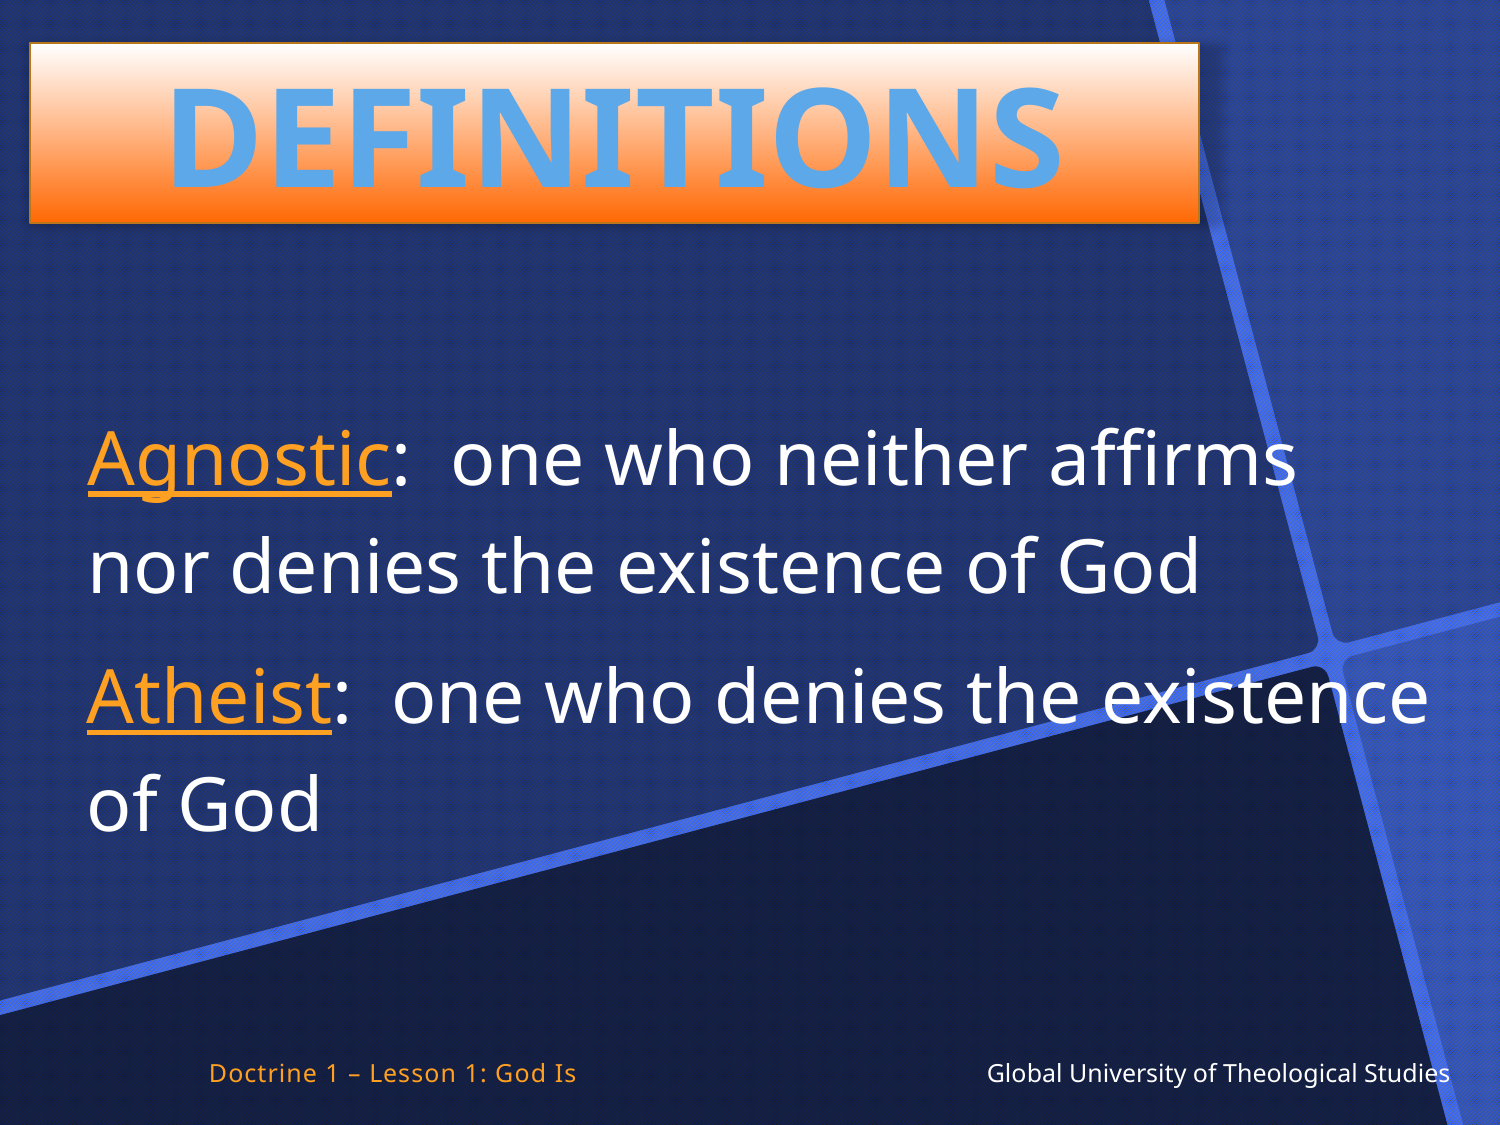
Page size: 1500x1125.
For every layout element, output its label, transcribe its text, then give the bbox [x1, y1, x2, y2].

text_box Atheist: one who denies the existence of God [79, 616, 1462, 886]
text_box DEFINITIONS [29, 42, 1200, 224]
list Agnostic: one who neither affirms nor denies the existence of God [72, 347, 1456, 617]
footer Doctrine 1 – Lesson 1: God Is Global University of Theological Studies [35, 1038, 1467, 1108]
